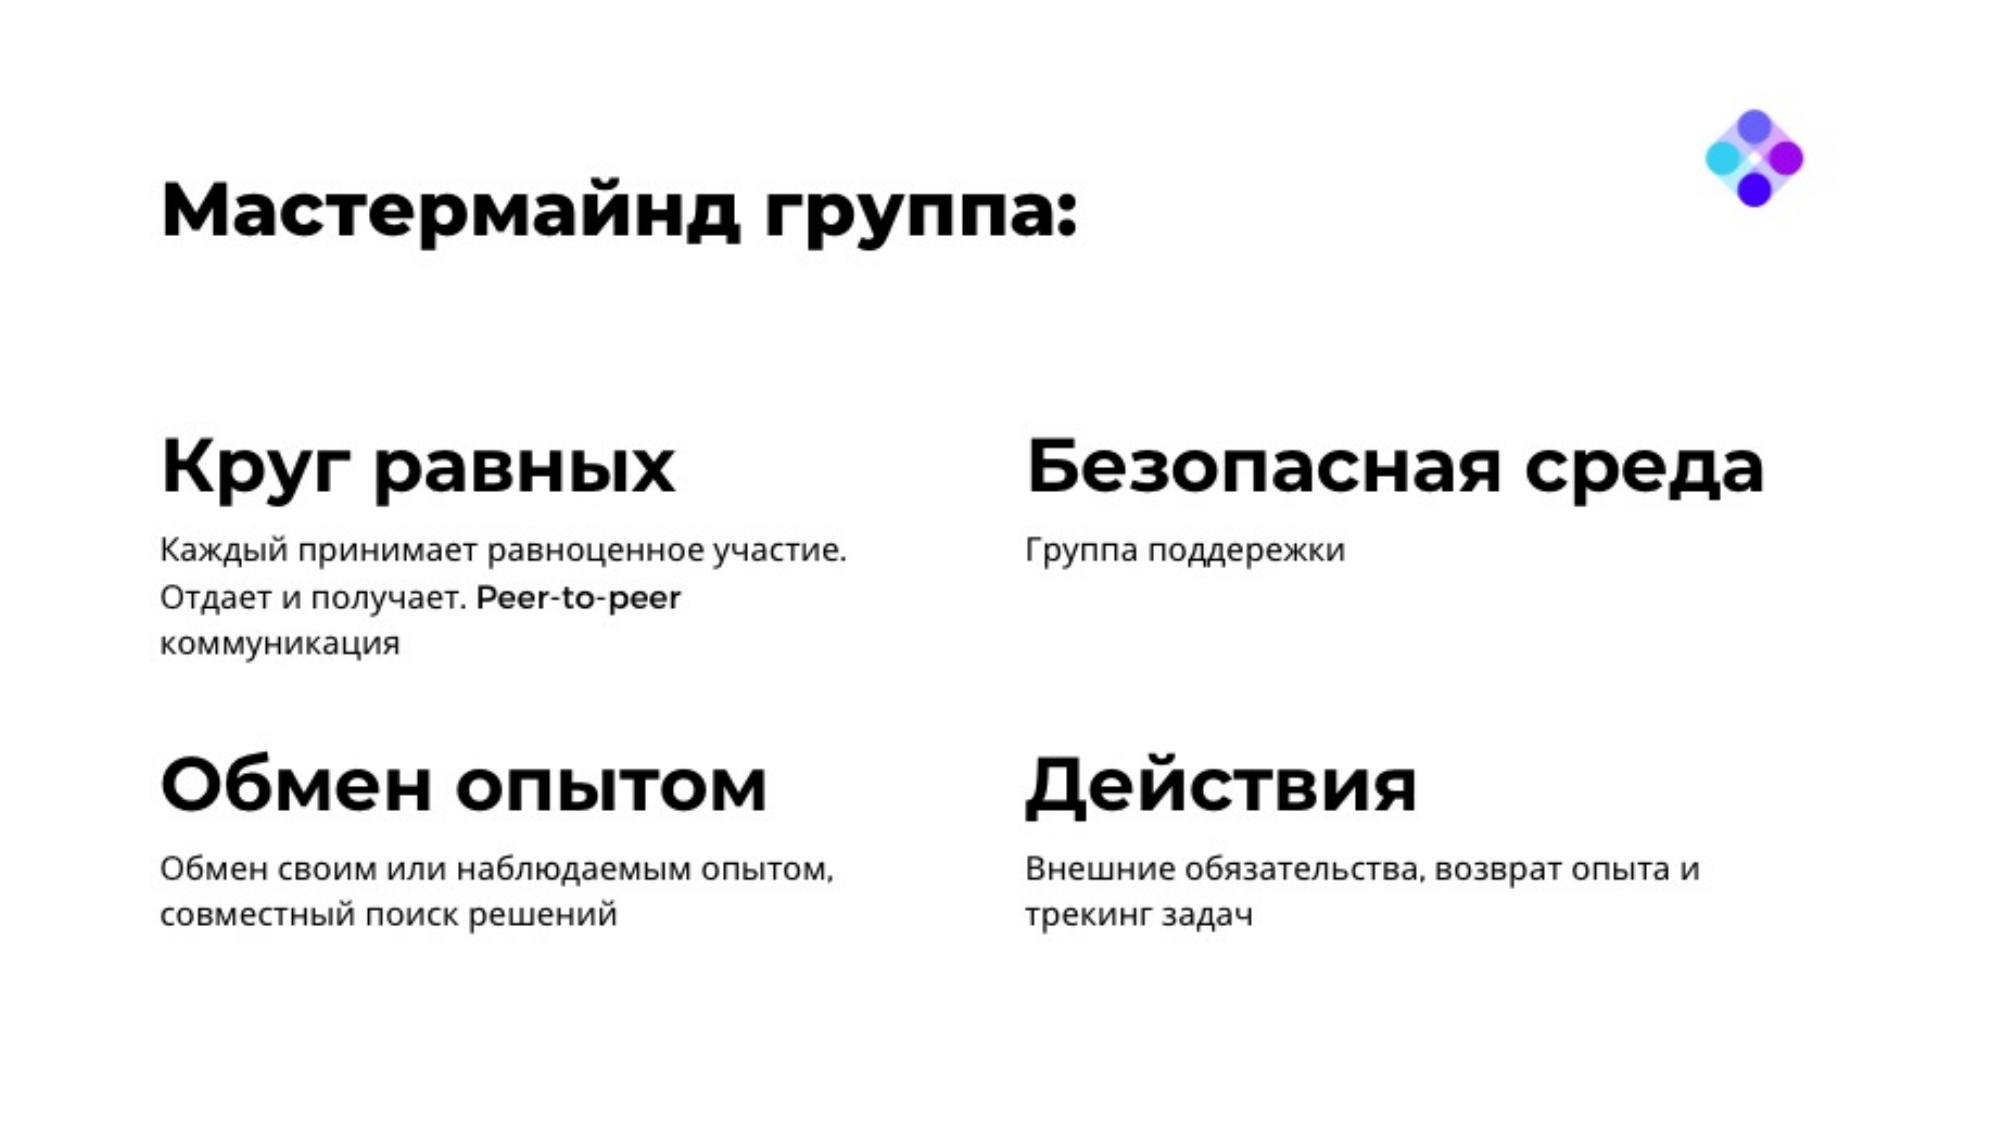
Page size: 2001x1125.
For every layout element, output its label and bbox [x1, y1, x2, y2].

picture [64, 58, 1875, 1067]
